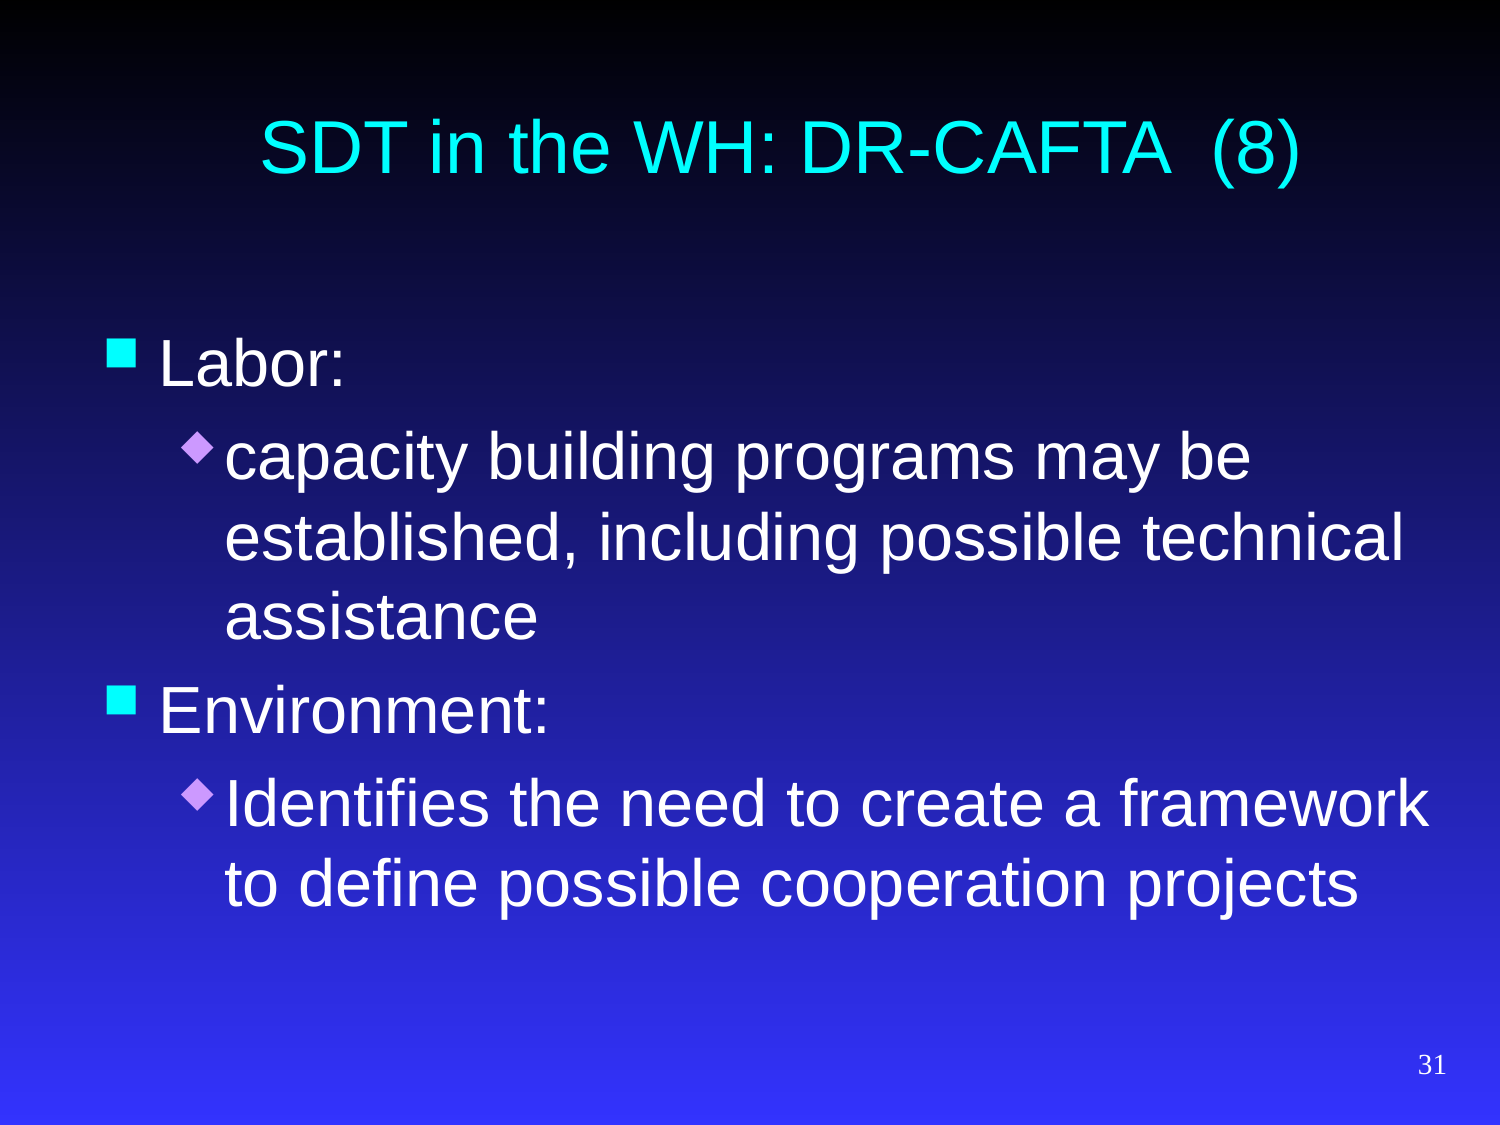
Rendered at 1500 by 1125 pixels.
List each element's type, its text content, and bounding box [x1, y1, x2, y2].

list Labor: capacity building programs may be established, including possible technical assistance Environment: Identifies the need to create a framework to define possible cooperation projects [87, 312, 1468, 1063]
title SDT in the WH: DR-CAFTA (8) [99, 49, 1463, 238]
slide_number 31 [1149, 1063, 1463, 1101]
